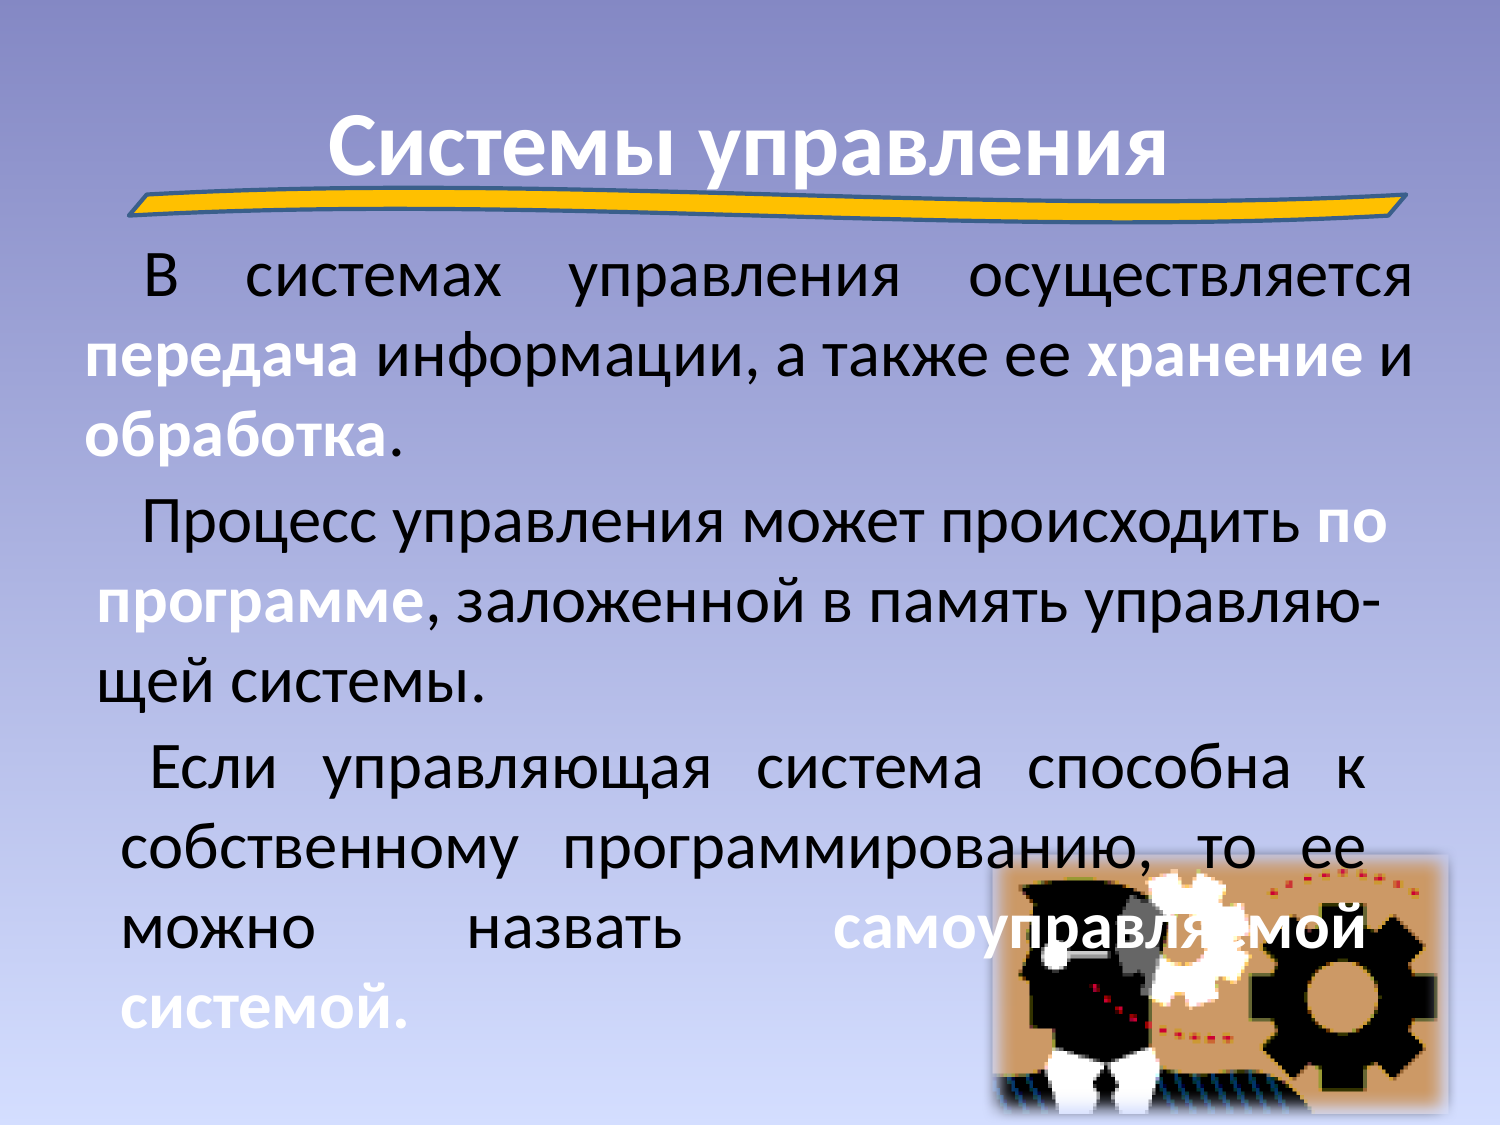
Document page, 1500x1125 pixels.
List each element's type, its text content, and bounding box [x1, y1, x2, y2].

text_box Процесс управления может происходить по программе, заложенной в память управляю-щей системы. [81, 468, 1430, 724]
title Системы управления [75, 45, 1425, 222]
text_box В системах управления осуществляется передача информации, а также ее хранение и обработка. [70, 222, 1430, 478]
text_box [126, 185, 1409, 225]
text_box Если управляющая система способна к собственному программированию, то ее можно назвать самоуправляемой системой. [105, 714, 1383, 1050]
picture [980, 843, 1459, 1125]
